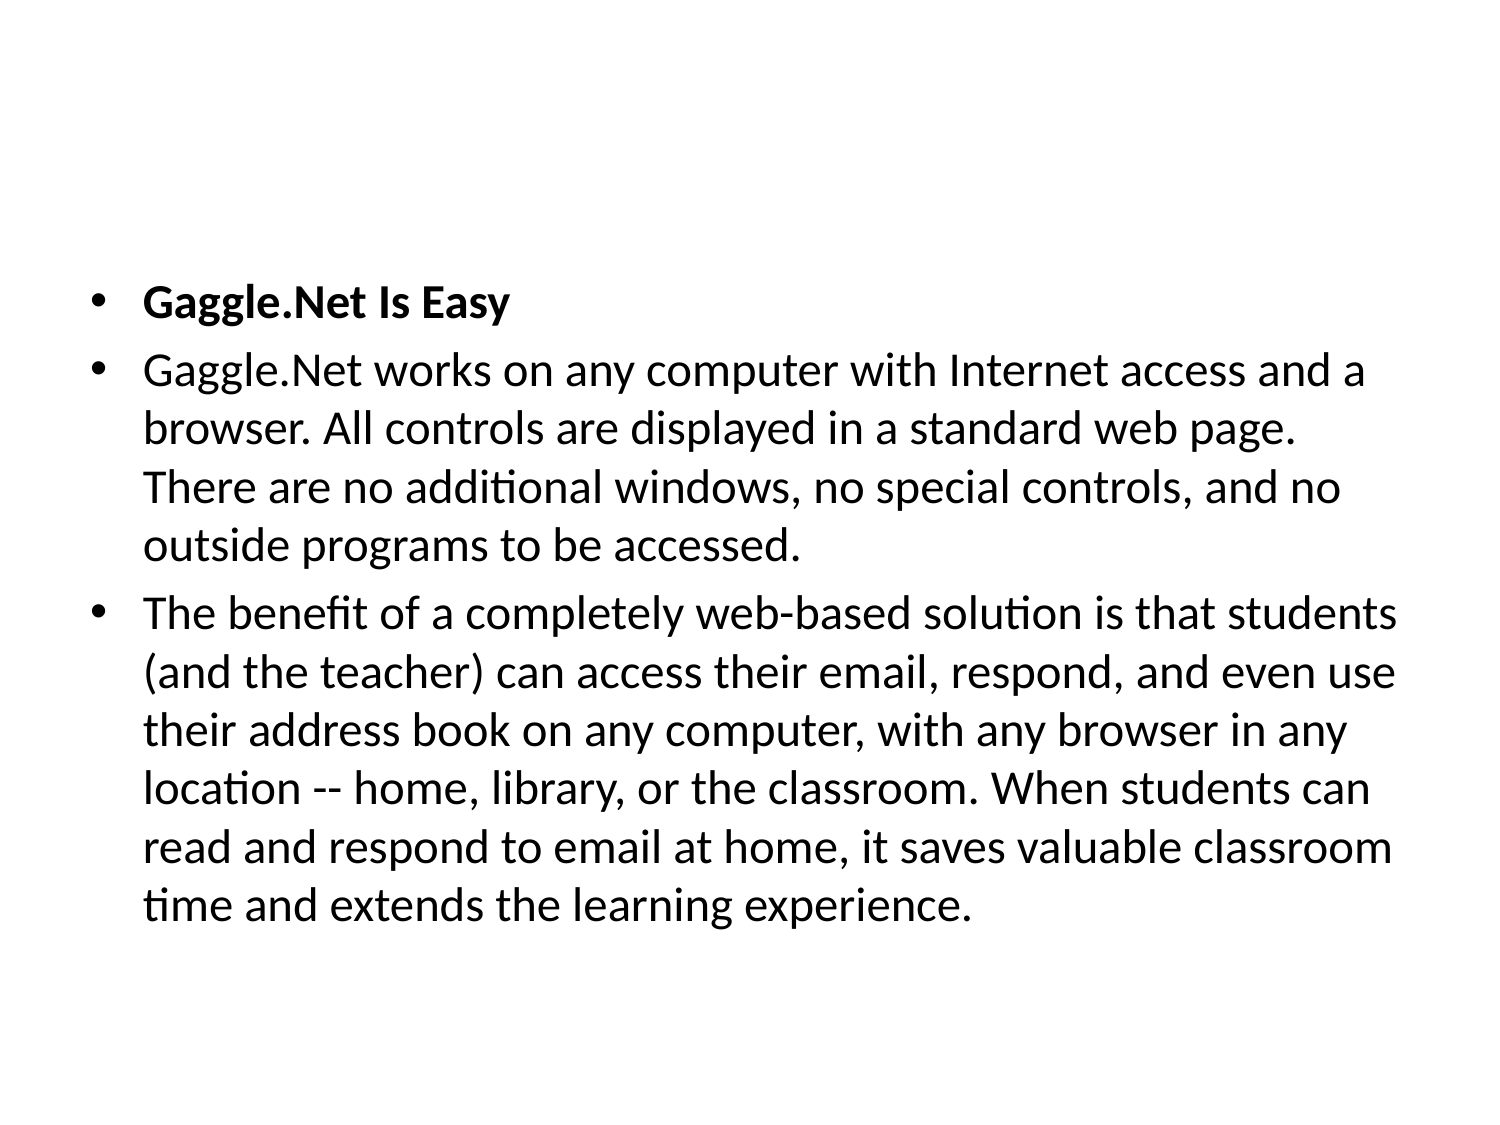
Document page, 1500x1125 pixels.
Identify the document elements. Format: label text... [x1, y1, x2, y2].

list Gaggle.Net Is Easy Gaggle.Net works on any computer with Internet access and a browser. All controls are displayed in a standard web page. There are no additional windows, no special controls, and no outside programs to be accessed. The benefit of a completely web-based solution is that students (and the teacher) can access their email, respond, and even use their address book on any computer, with any browser in any location -- home, library, or the classroom. When students can read and respond to email at home, it saves valuable classroom time and extends the learning experience. [75, 262, 1425, 1005]
